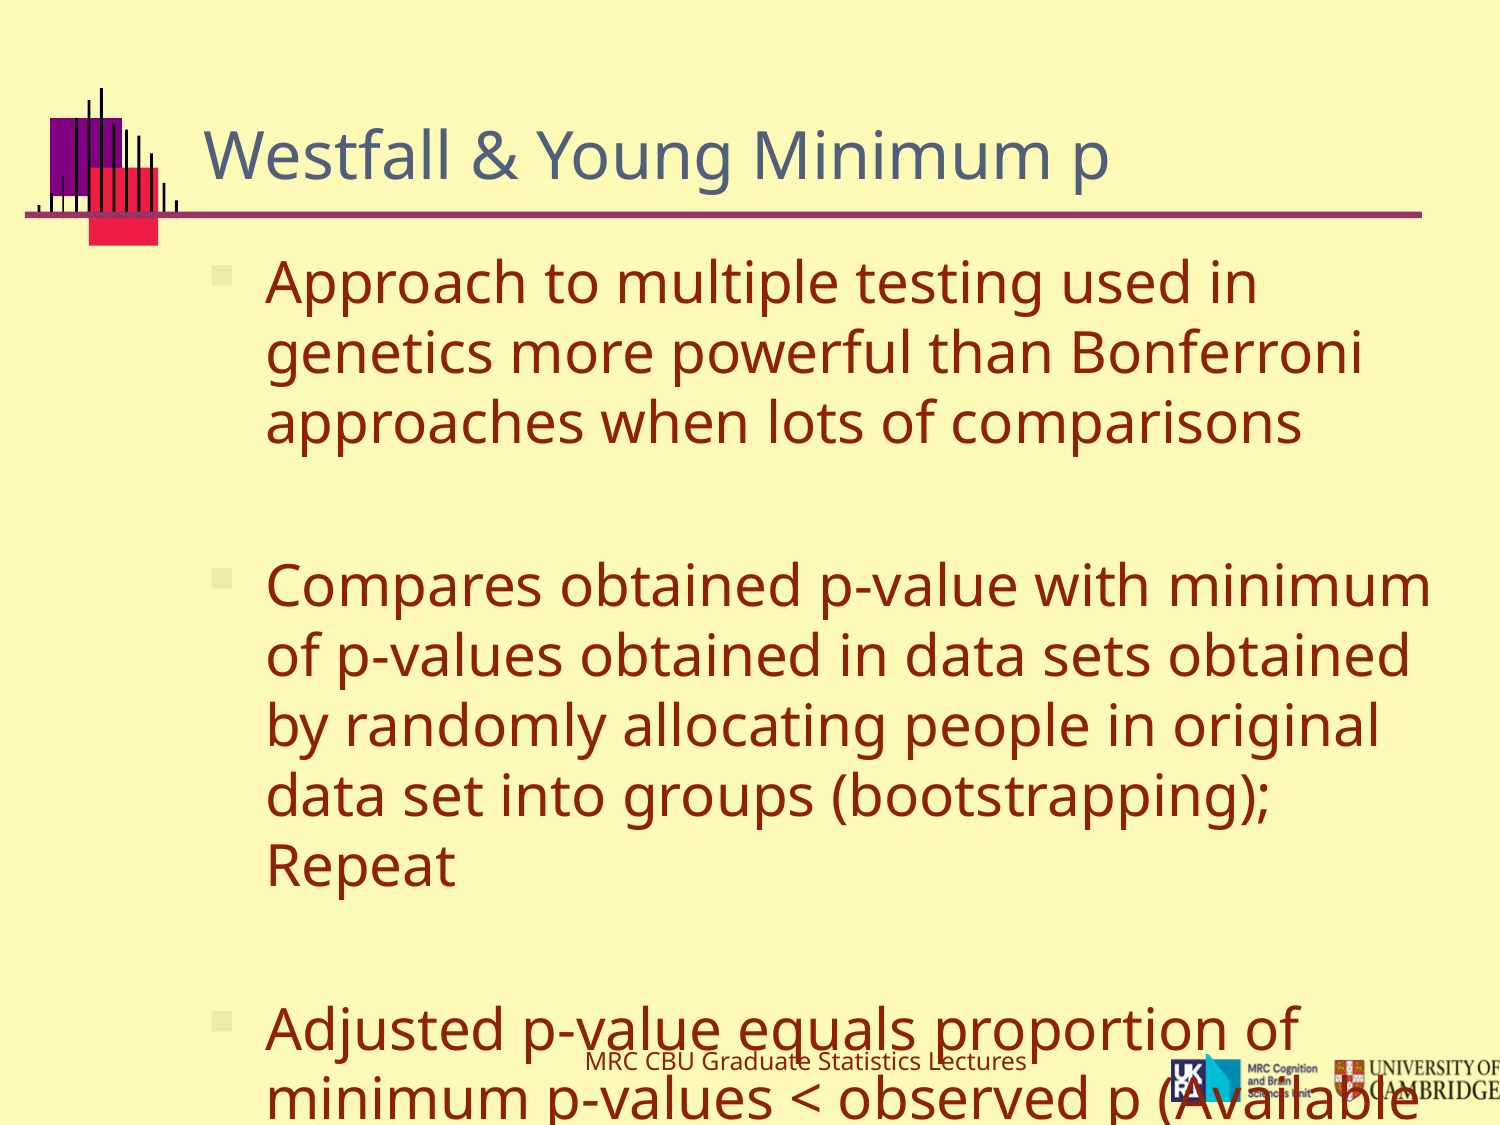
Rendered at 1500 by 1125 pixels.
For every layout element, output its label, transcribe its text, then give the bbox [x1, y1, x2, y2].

title Westfall & Young Minimum p [188, 12, 1468, 200]
picture [1176, 1054, 1500, 1102]
footer MRC CBU Graduate Statistics Lectures [437, 1037, 1176, 1113]
list Approach to multiple testing used in genetics more powerful than Bonferroni approaches when lots of comparisons Compares obtained p-value with minimum of p-values obtained in data sets obtained by randomly allocating people in original data set into groups (bootstrapping); Repeat Adjusted p-value equals proportion of minimum p-values < observed p (Available in R & SAS) [193, 237, 1469, 1006]
slide_number [149, 1024, 426, 1101]
